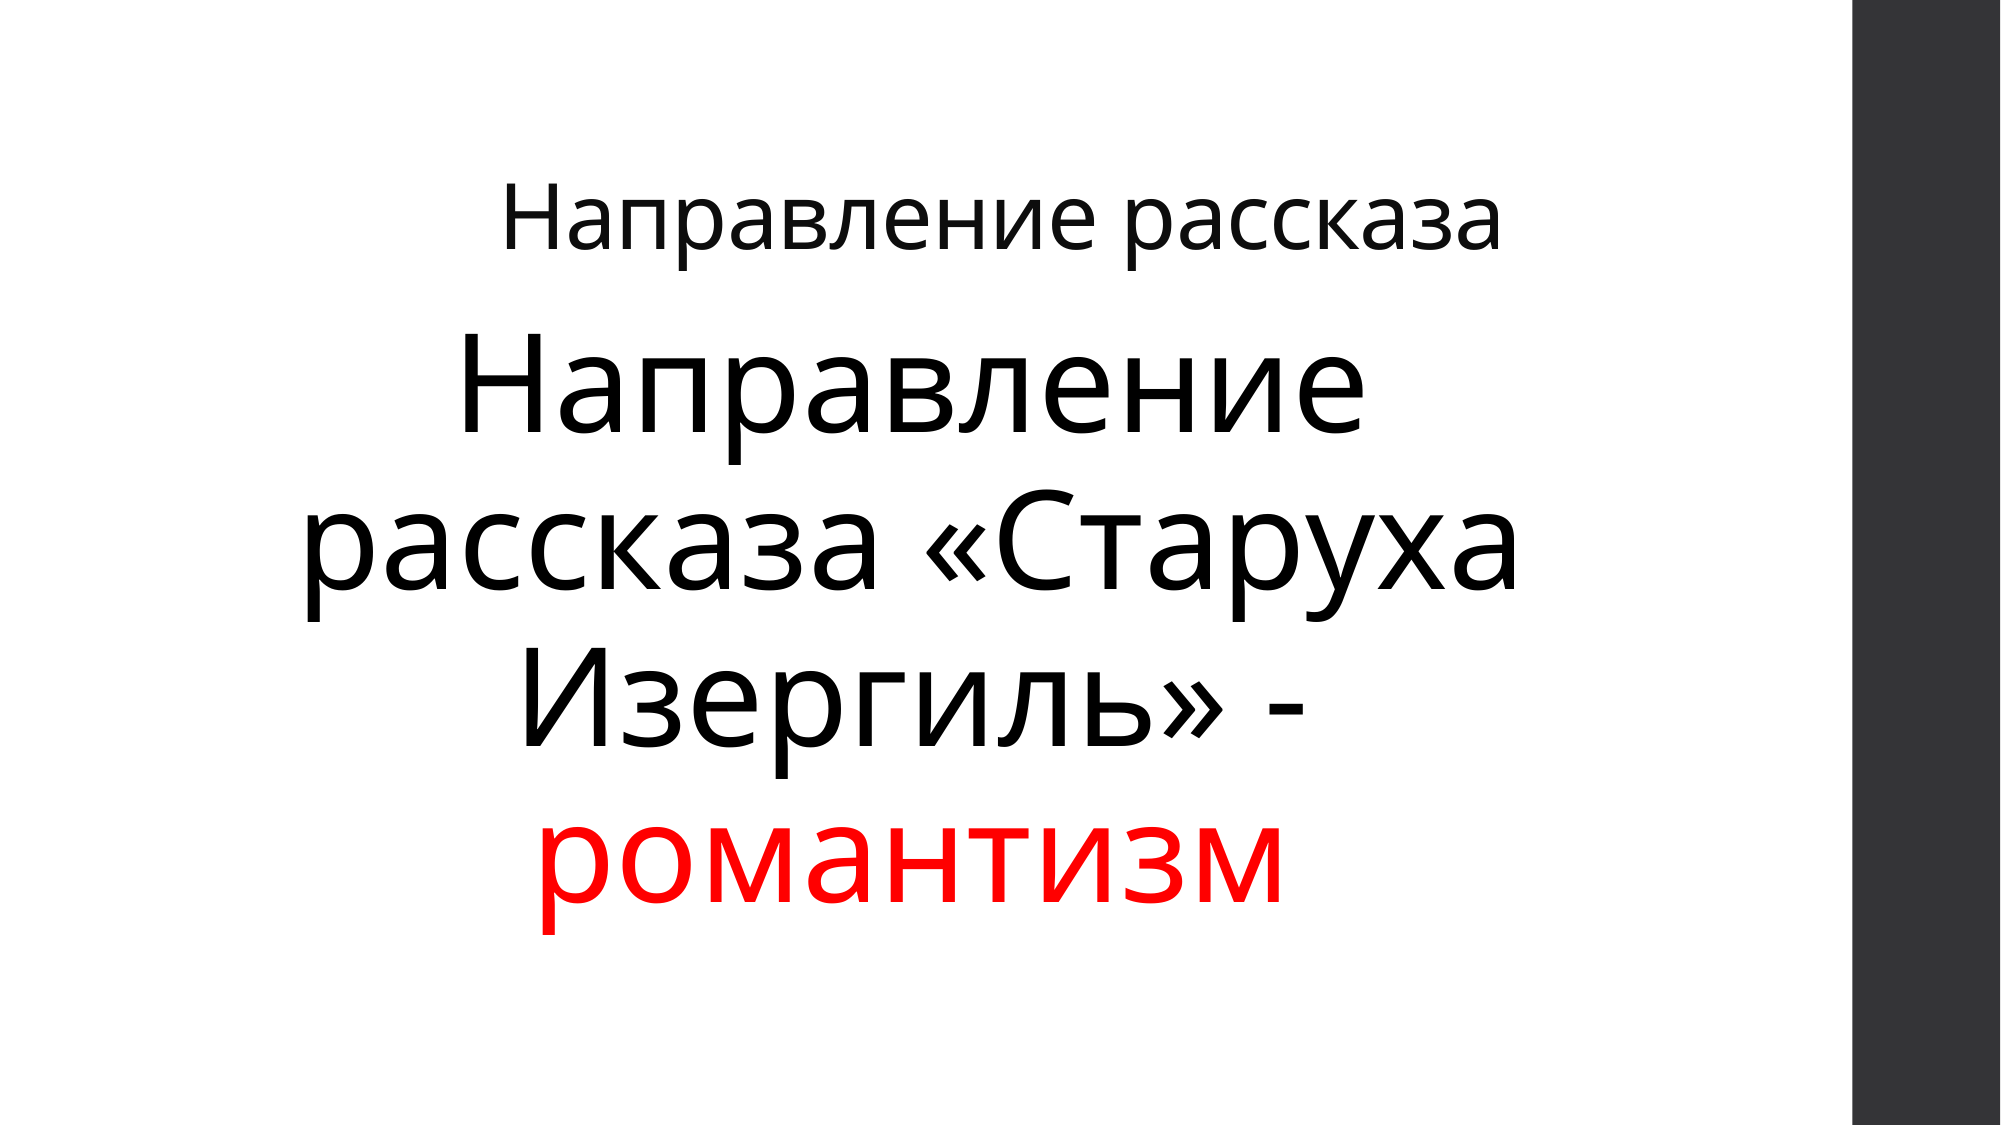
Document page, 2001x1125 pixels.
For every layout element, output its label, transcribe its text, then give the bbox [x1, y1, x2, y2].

title Направление рассказа [206, 60, 1797, 278]
list Направление рассказа «Старуха Изергиль» - романтизм [206, 299, 1617, 1014]
